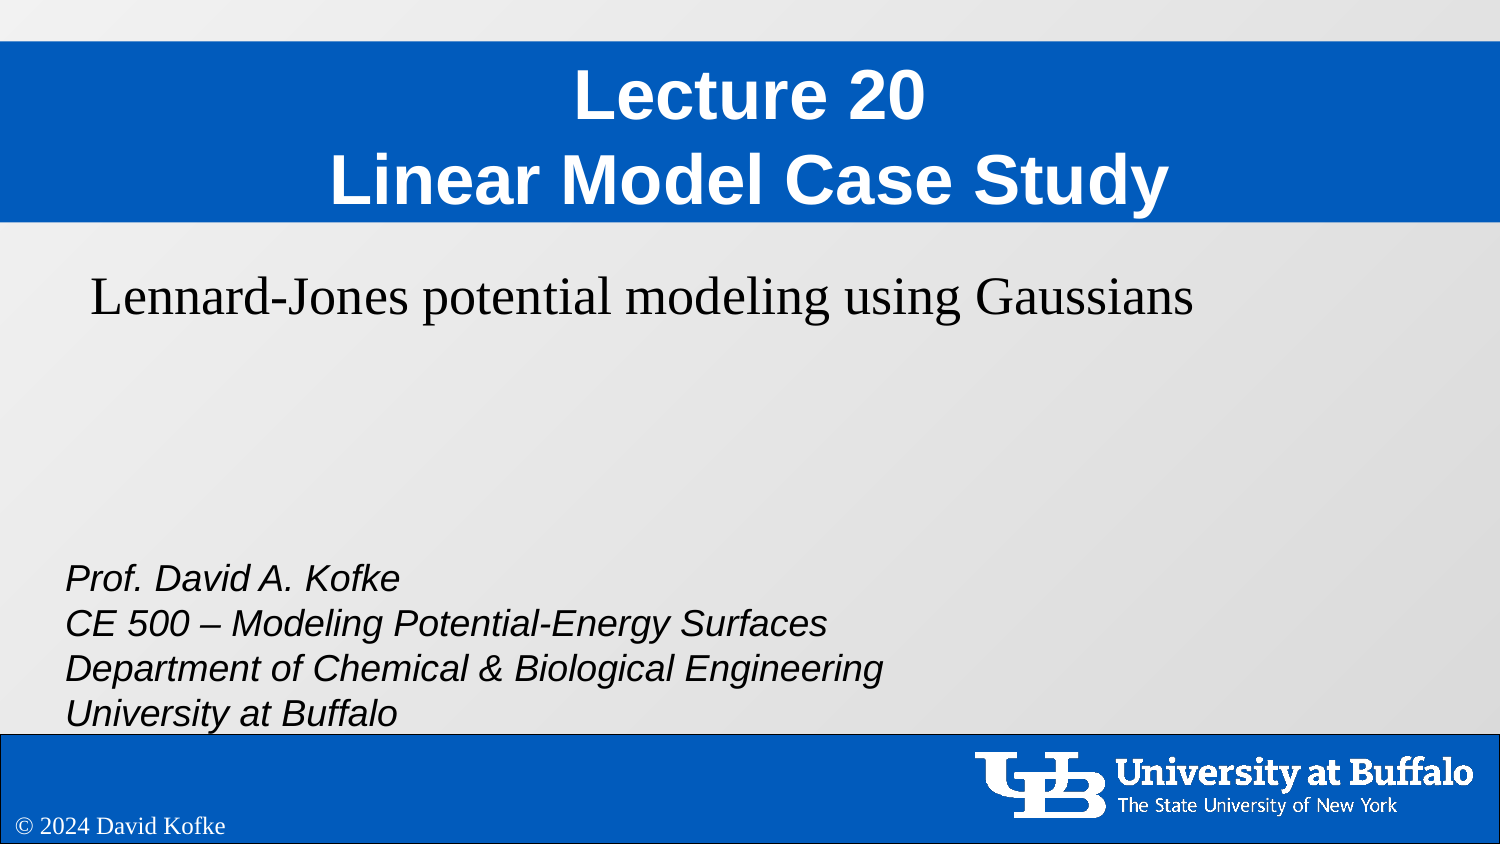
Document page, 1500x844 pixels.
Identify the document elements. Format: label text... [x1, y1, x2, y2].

text_box © 2024 David Kofke [0, 802, 250, 844]
picture [975, 751, 1478, 818]
subtitle Lennard-Jones potential modeling using Gaussians [74, 252, 1426, 469]
title Lecture 20 Linear Model Case Study [0, 41, 1500, 223]
